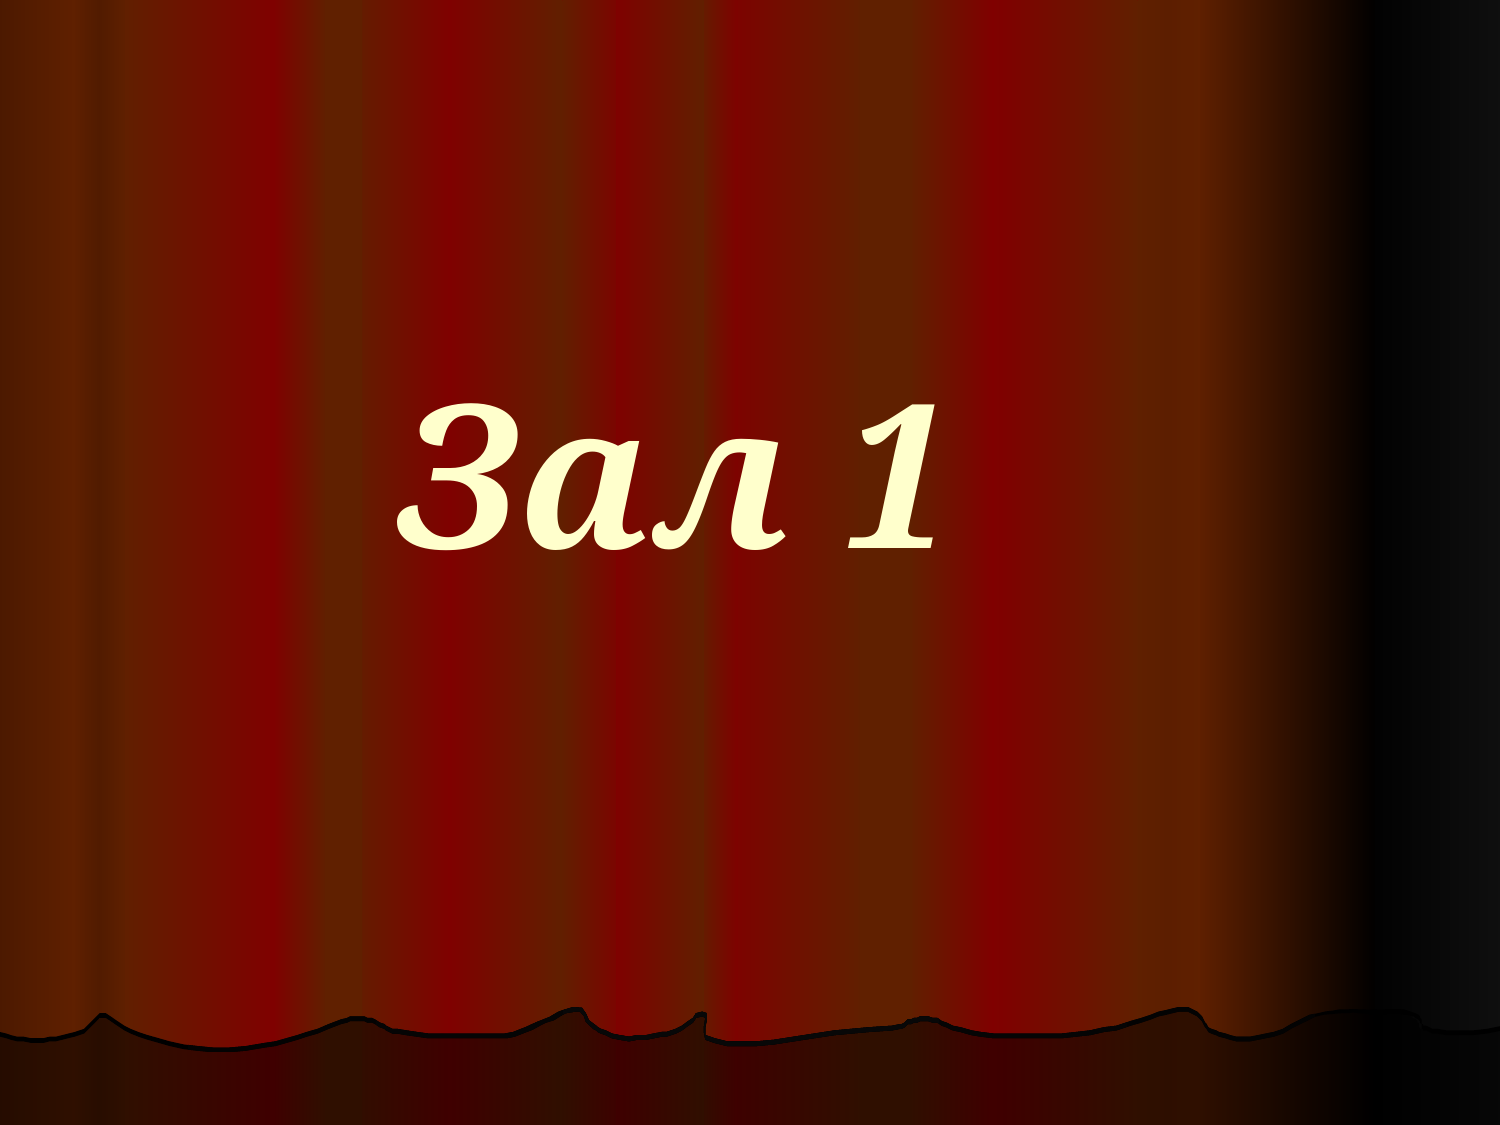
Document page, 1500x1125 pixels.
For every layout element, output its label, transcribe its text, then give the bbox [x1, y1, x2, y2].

title Зал 1 [0, 54, 1350, 882]
